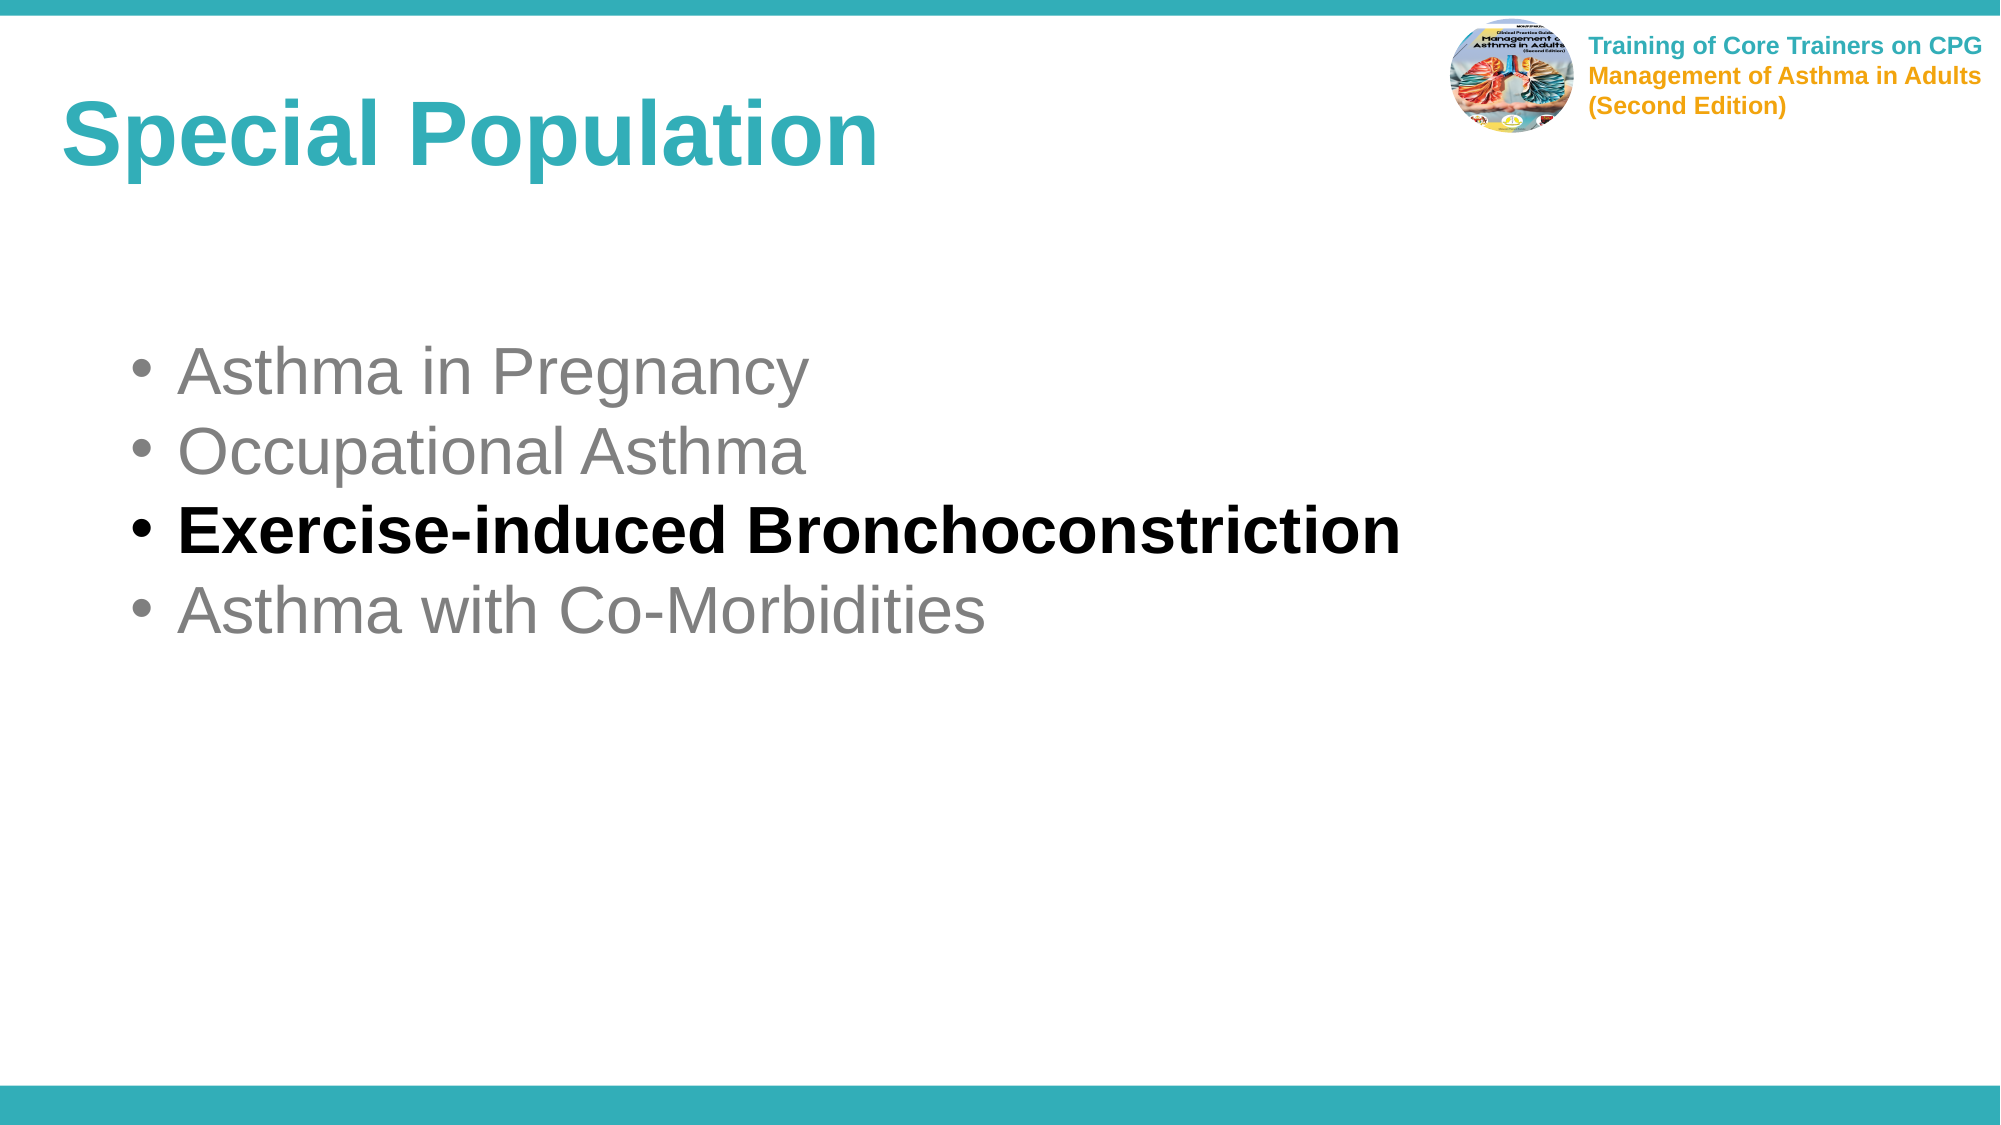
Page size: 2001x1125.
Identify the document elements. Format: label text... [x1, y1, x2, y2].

picture [1451, 18, 1573, 65]
text_box Asthma in Pregnancy Occupational Asthma Exercise-induced Bronchoconstriction Asthma with Co-Morbidities [115, 320, 1608, 655]
list Special Population [46, 65, 2000, 192]
